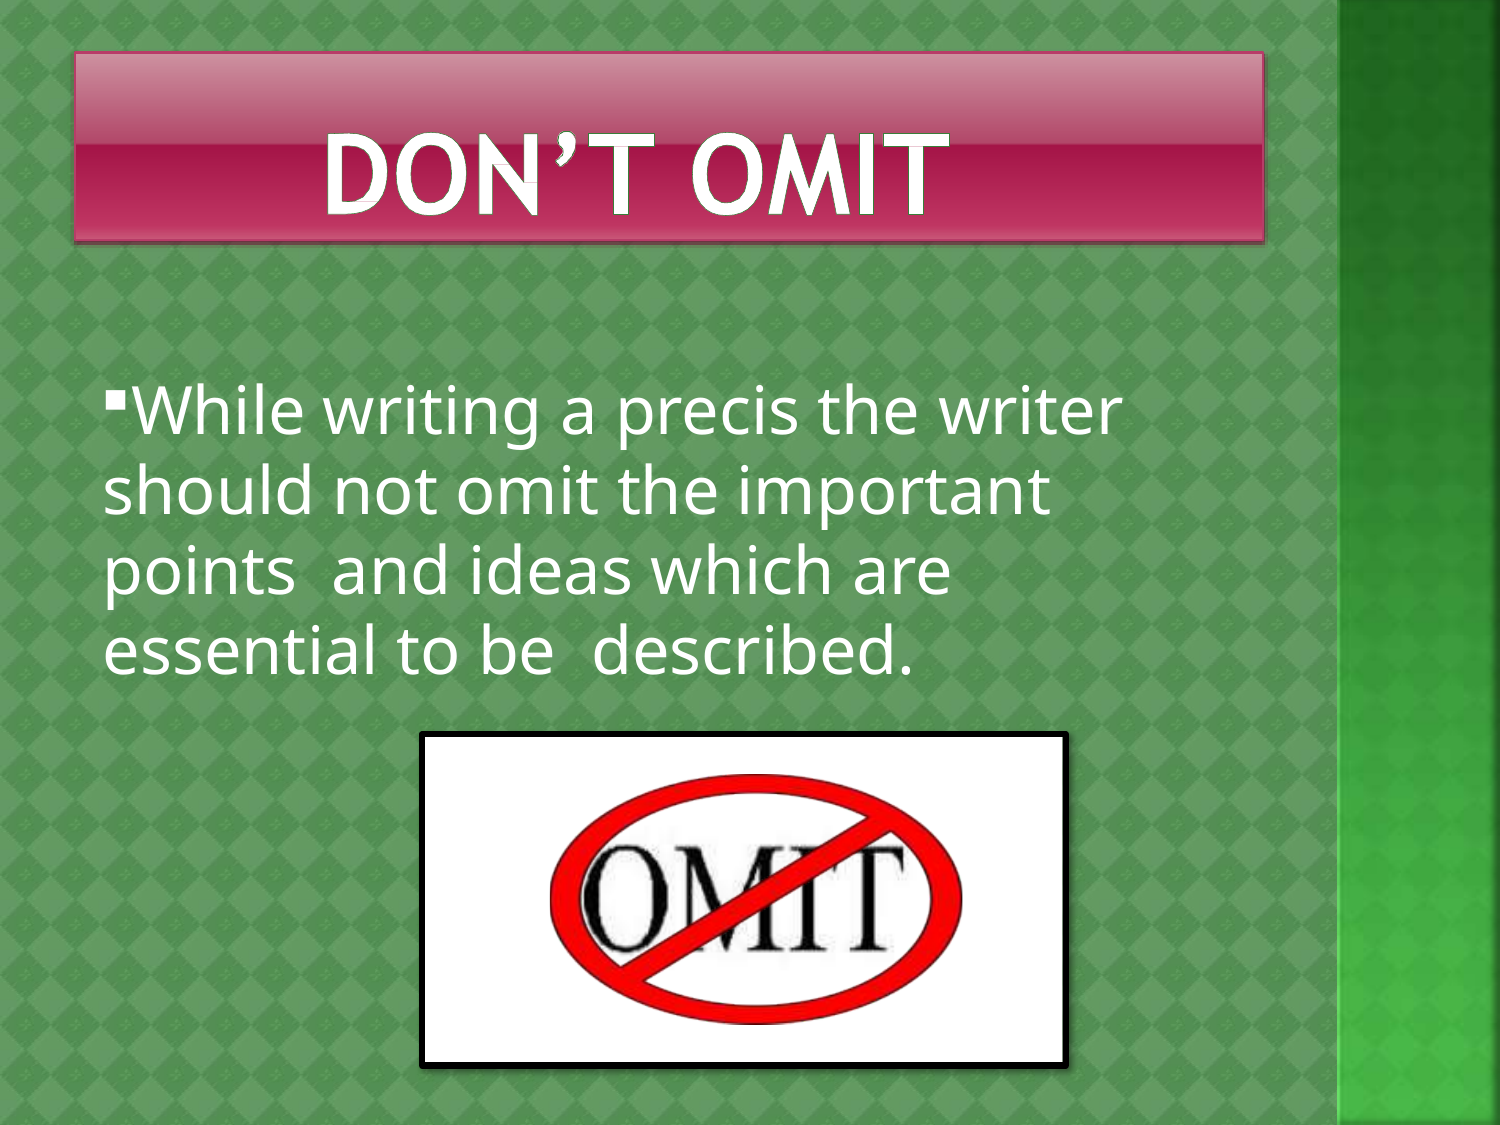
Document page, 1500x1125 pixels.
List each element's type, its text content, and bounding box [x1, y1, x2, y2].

text_box [421, 734, 1066, 1066]
text_box [396, 132, 467, 216]
text_box While writing a precis the writer should not omit the important points and ideas which are essential to be described. [100, 366, 1213, 688]
text_box [549, 774, 963, 1025]
text_box [555, 131, 576, 167]
text_box [414, 727, 1082, 1082]
text_box [67, 49, 1271, 252]
text_box [859, 133, 874, 215]
picture [0, 0, 1337, 1125]
text_box [768, 133, 851, 216]
text_box [75, 52, 1263, 240]
text_box [692, 132, 763, 216]
text_box [588, 133, 655, 215]
text_box [883, 133, 950, 215]
text_box [478, 133, 538, 216]
text_box [1337, 0, 1500, 1125]
text_box [327, 133, 388, 215]
